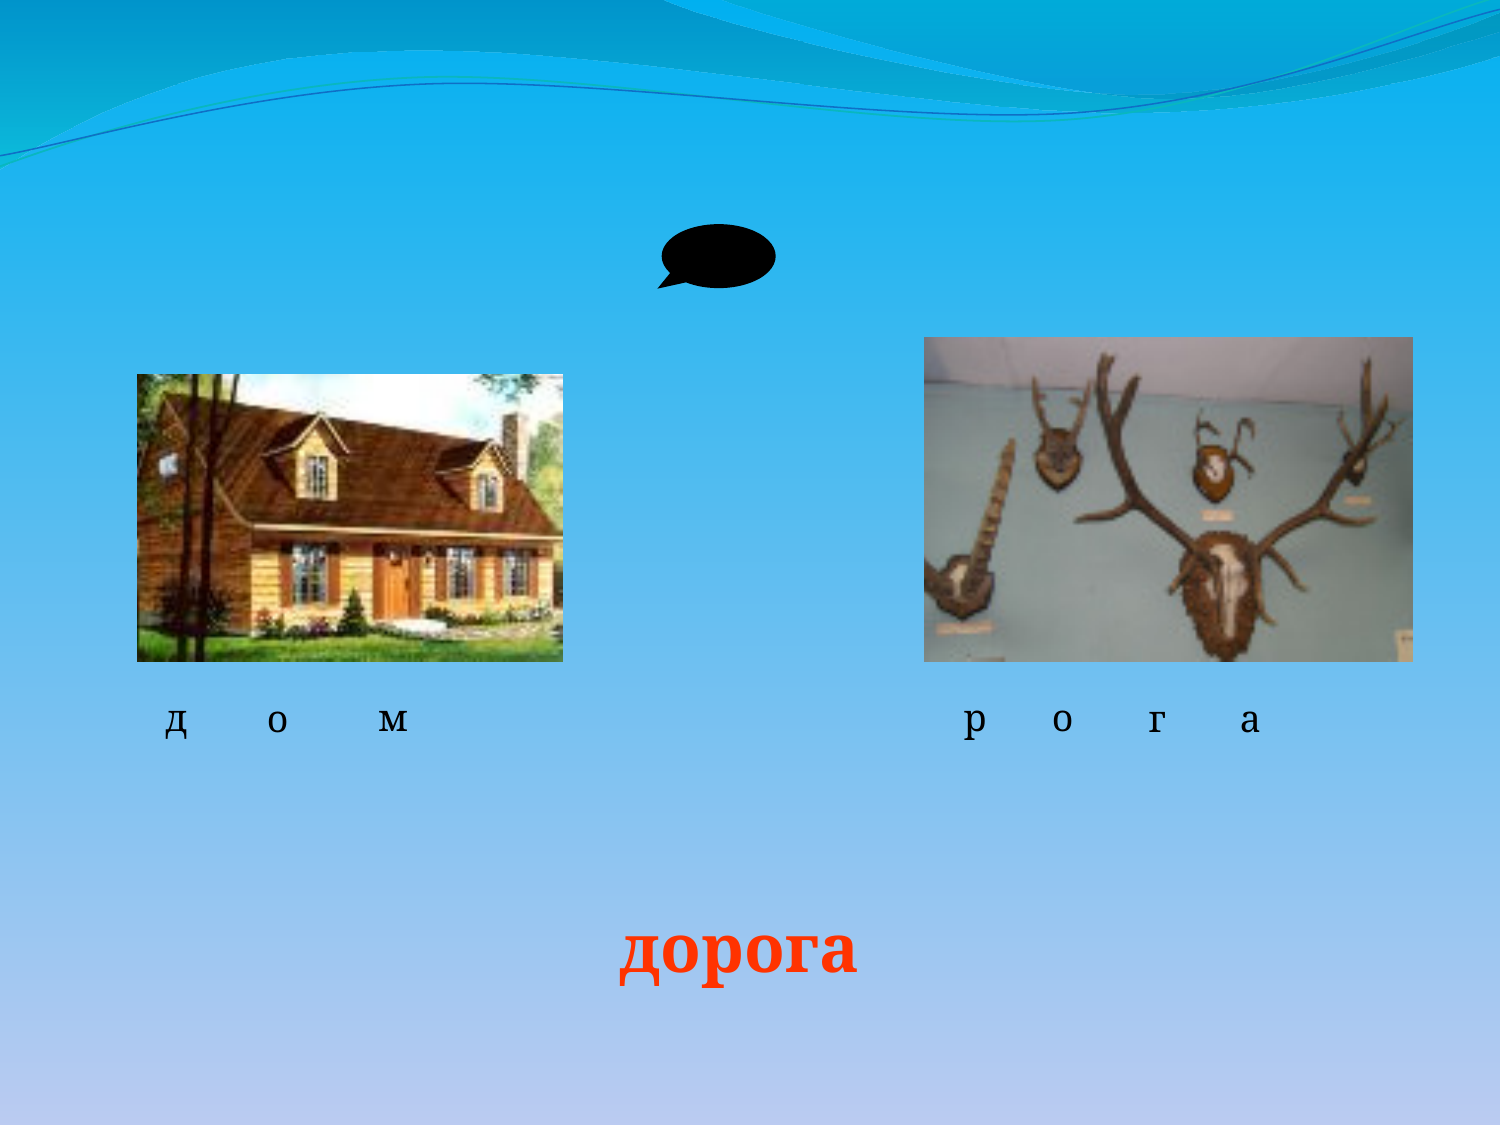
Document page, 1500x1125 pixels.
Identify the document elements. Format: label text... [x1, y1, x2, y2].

text_box м [363, 686, 423, 747]
picture [924, 337, 1413, 662]
text_box а [1225, 687, 1277, 748]
text_box о [252, 687, 304, 748]
text_box [659, 224, 775, 288]
picture [137, 374, 563, 662]
text_box дорога [604, 898, 875, 994]
text_box о [1037, 686, 1089, 747]
text_box г [1133, 687, 1181, 748]
text_box д [150, 686, 203, 747]
text_box р [949, 686, 1002, 747]
